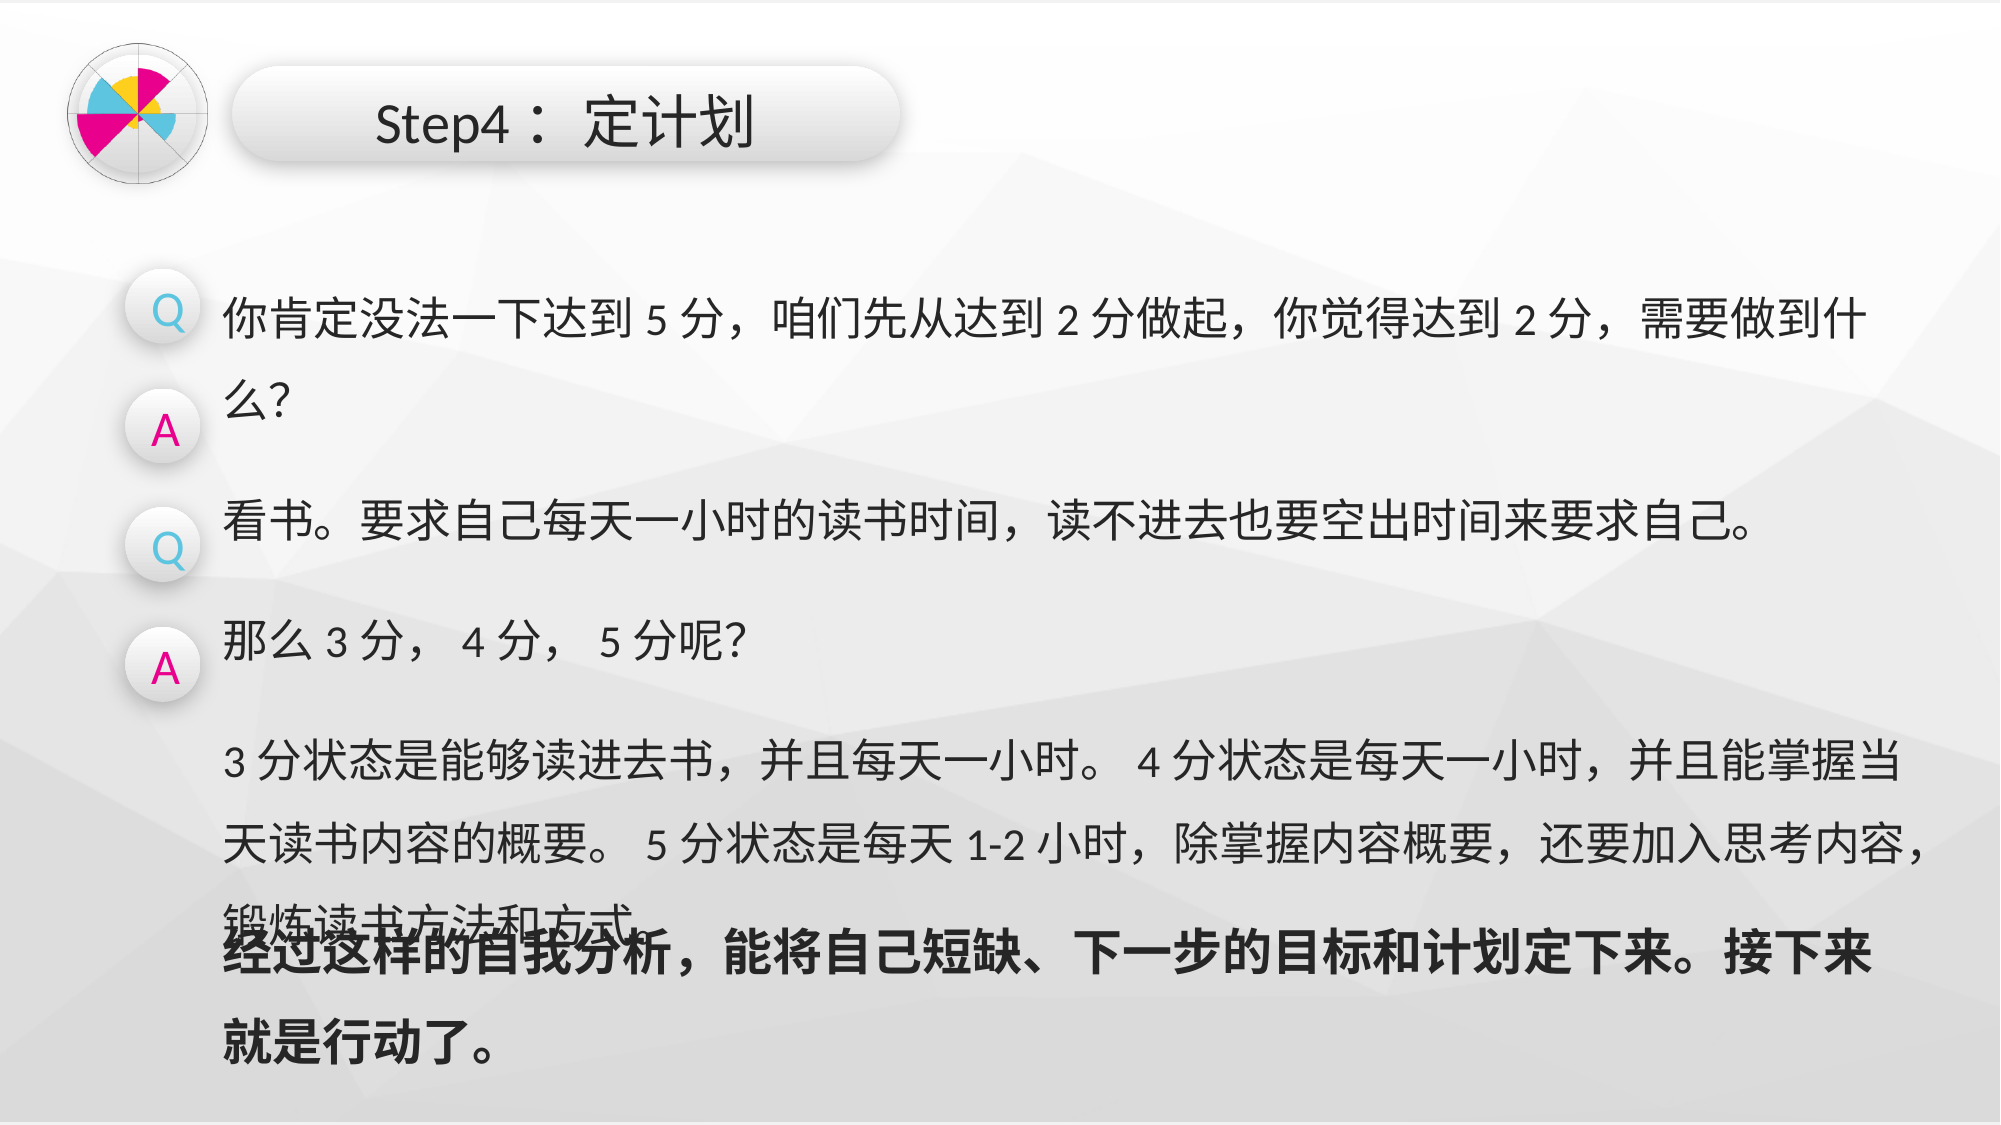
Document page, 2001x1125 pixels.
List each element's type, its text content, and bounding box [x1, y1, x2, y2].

text_box A [124, 387, 202, 465]
text_box [231, 65, 901, 163]
text_box A [124, 625, 202, 703]
picture [0, 3, 2000, 1122]
text_box Q [124, 267, 202, 345]
text_box 你肯定没法一下达到5分，咱们先从达到2分做起，你觉得达到2分，需要做到什么？ 看书。要求自己每天一小时的读书时间，读不进去也要空出时间来要求自己。 那么3分，4分，5分呢？ 3分状态是能够读进去书，并且每天一小时。4分状态是每天一小时，并且能掌握当天读书内容的概要。5分状态是每天1-2小时，除掌握内容概要，还要加入思考内容，锻炼读书方法和方式。 [207, 254, 1928, 883]
text_box Step4：定计划 [360, 77, 772, 163]
text_box 经过这样的自我分析，能将自己短缺、下一步的目标和计划定下来。接下来就是行动了。 [207, 883, 1936, 1078]
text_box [67, 43, 208, 184]
text_box Q [124, 506, 202, 584]
